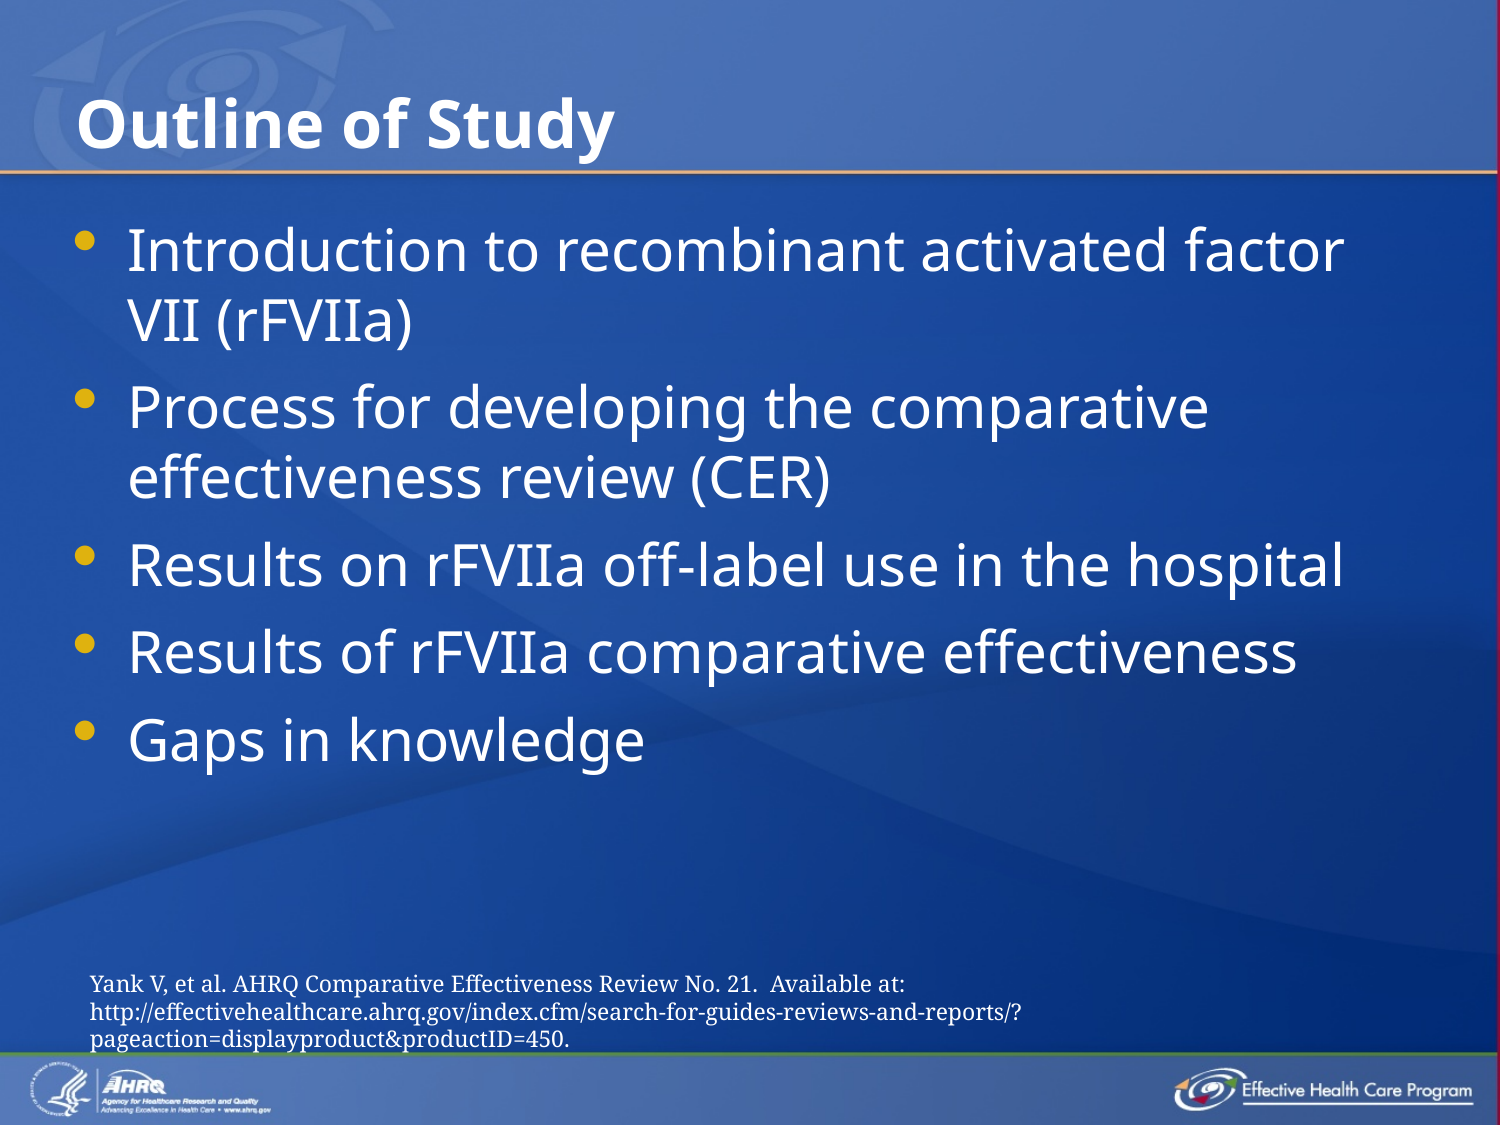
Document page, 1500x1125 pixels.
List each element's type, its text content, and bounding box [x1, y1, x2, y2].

title Outline of Study [74, 21, 1426, 163]
text_box Yank V, et al. AHRQ Comparative Effectiveness Review No. 21. Available at: http://effectivehealthcare.ahrq.gov/index.cfm/search-for-guides-reviews-and-reports/?pageaction=displayproduct&productID=450. [74, 962, 1438, 1060]
picture [0, 0, 1500, 1125]
list Introduction to recombinant activated factor VII (rFVIIa) Process for developing the comparative effectiveness review (CER) Results on rFVIIa off-label use in the hospital Results of rFVIIa comparative effectiveness Gaps in knowledge [75, 213, 1425, 962]
